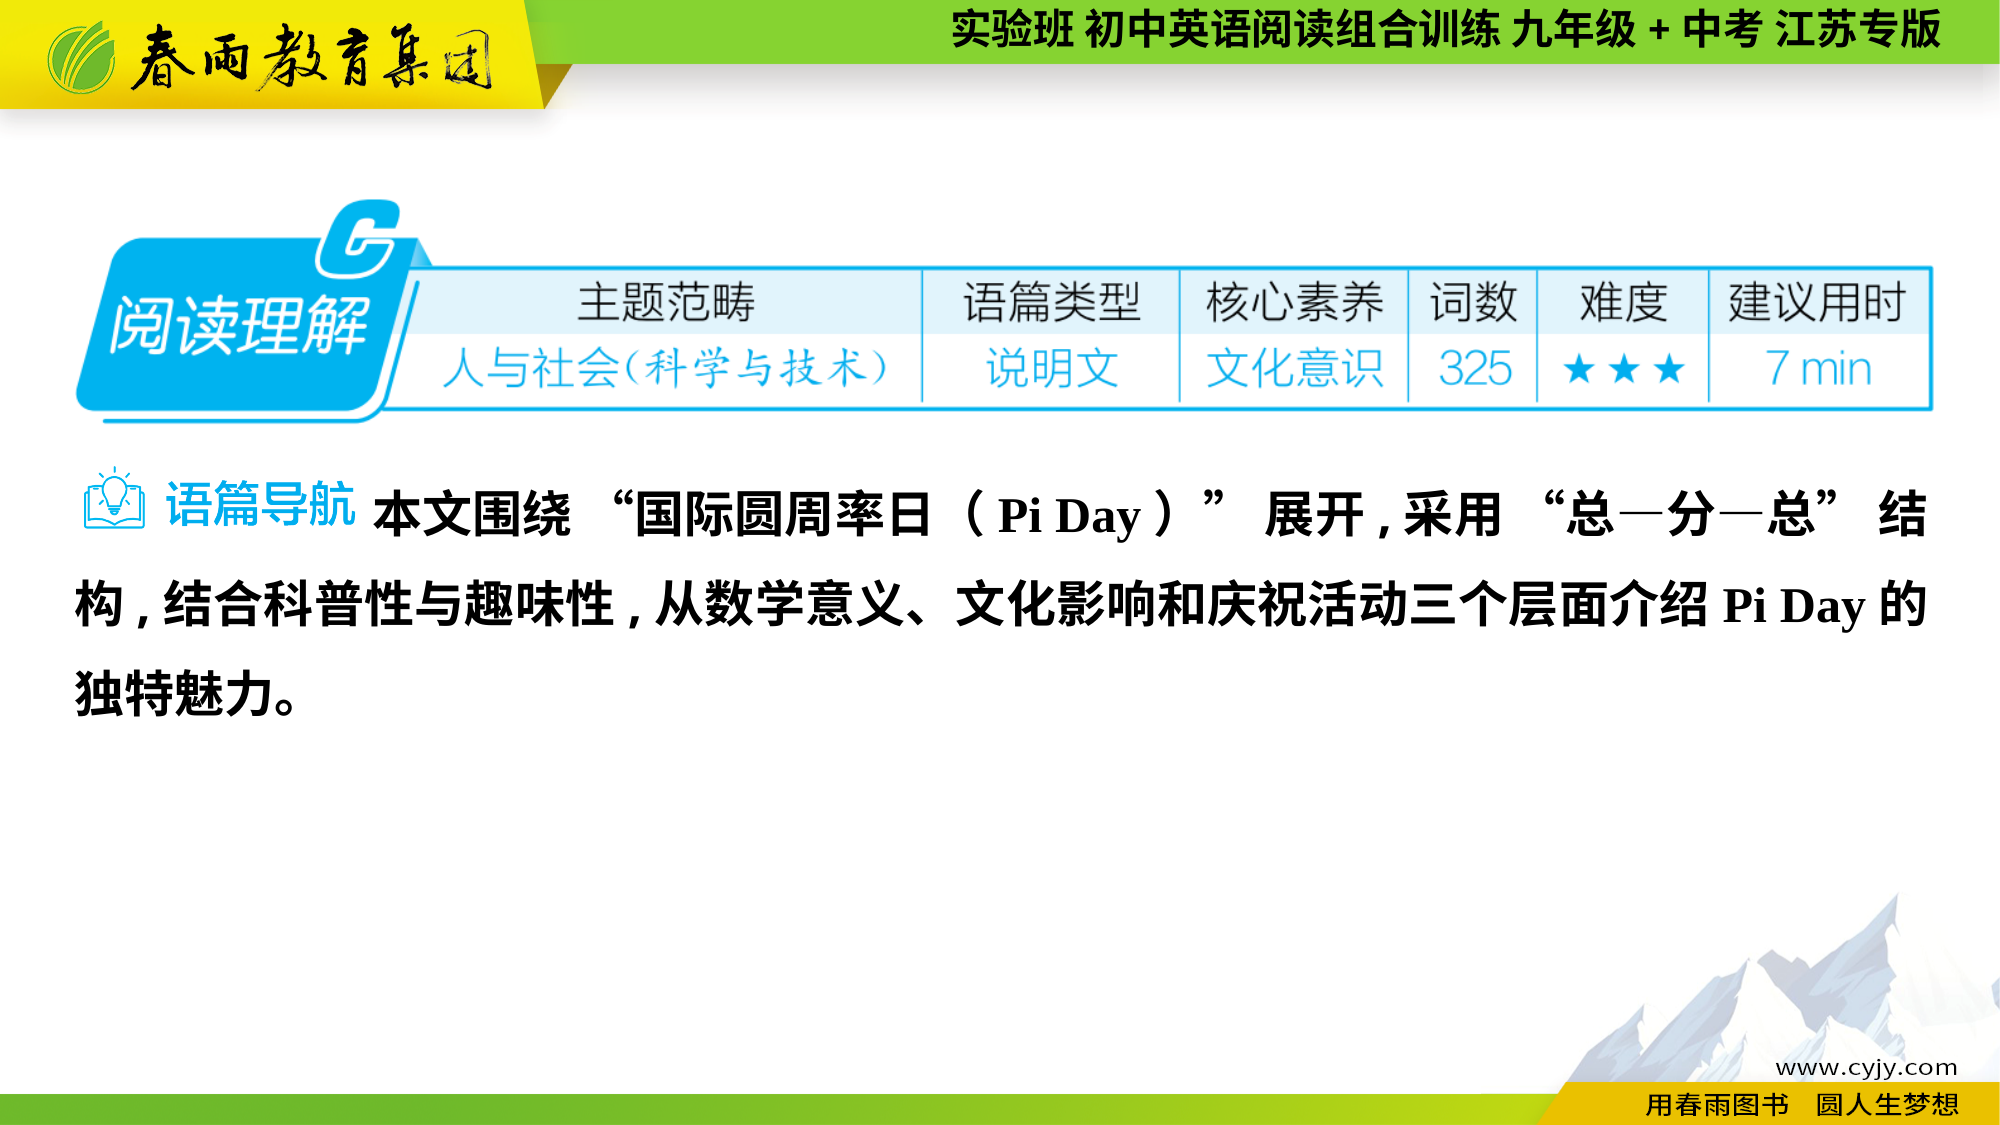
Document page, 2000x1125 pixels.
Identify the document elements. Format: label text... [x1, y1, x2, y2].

picture [0, 0, 2000, 1125]
list 本文围绕 “国际圆周率日（Pi Day）” 展开,采用 “总—分—总” 结构,结合科普性与趣味性,从数学意义、文化影响和庆祝活动三个层面介绍Pi Day的独特魅力。 [59, 444, 1944, 733]
